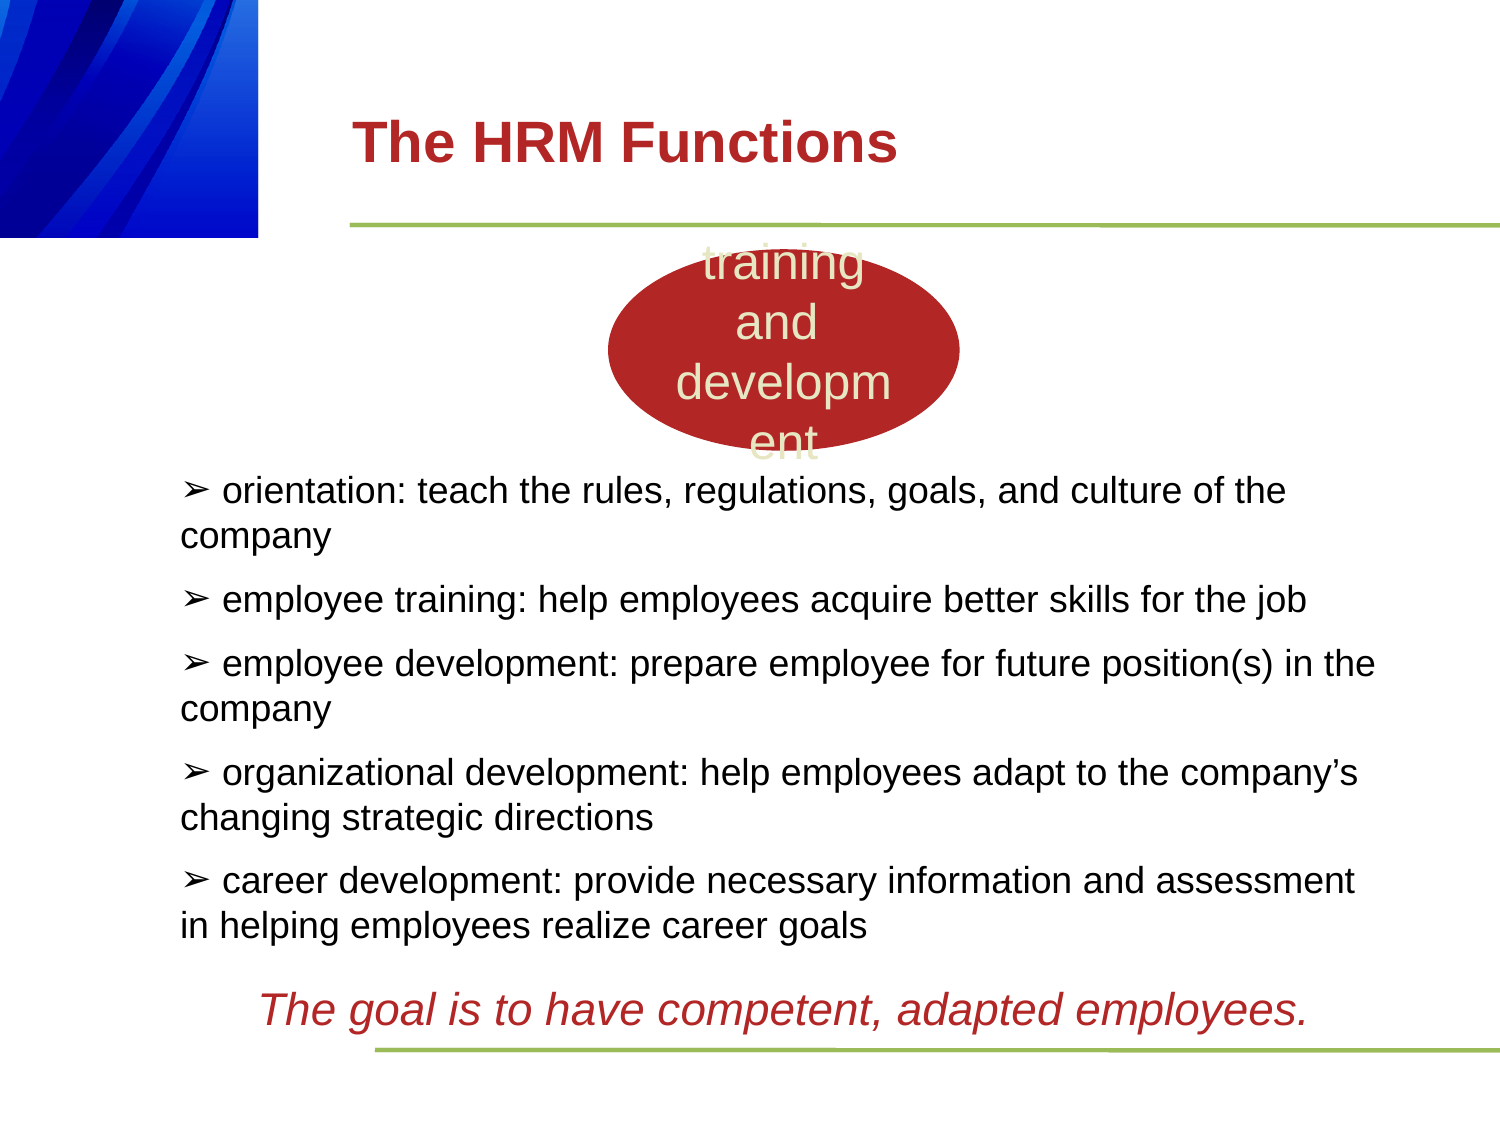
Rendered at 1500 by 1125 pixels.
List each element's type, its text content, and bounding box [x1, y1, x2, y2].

text_box training and development [608, 249, 959, 451]
title The HRM Functions [337, 45, 1425, 233]
picture [0, 0, 259, 238]
text_box The goal is to have competent, adapted employees. [146, 972, 1422, 1043]
text_box orientation: teach the rules, regulations, goals, and culture of the company employee training: help employees acquire better skills for the job employee development: prepare employee for future position(s) in the company organizational development: help employees adapt to the company’s changing strategic directions career development: provide necessary information and assessment in helping employees realize career goals [165, 458, 1403, 970]
